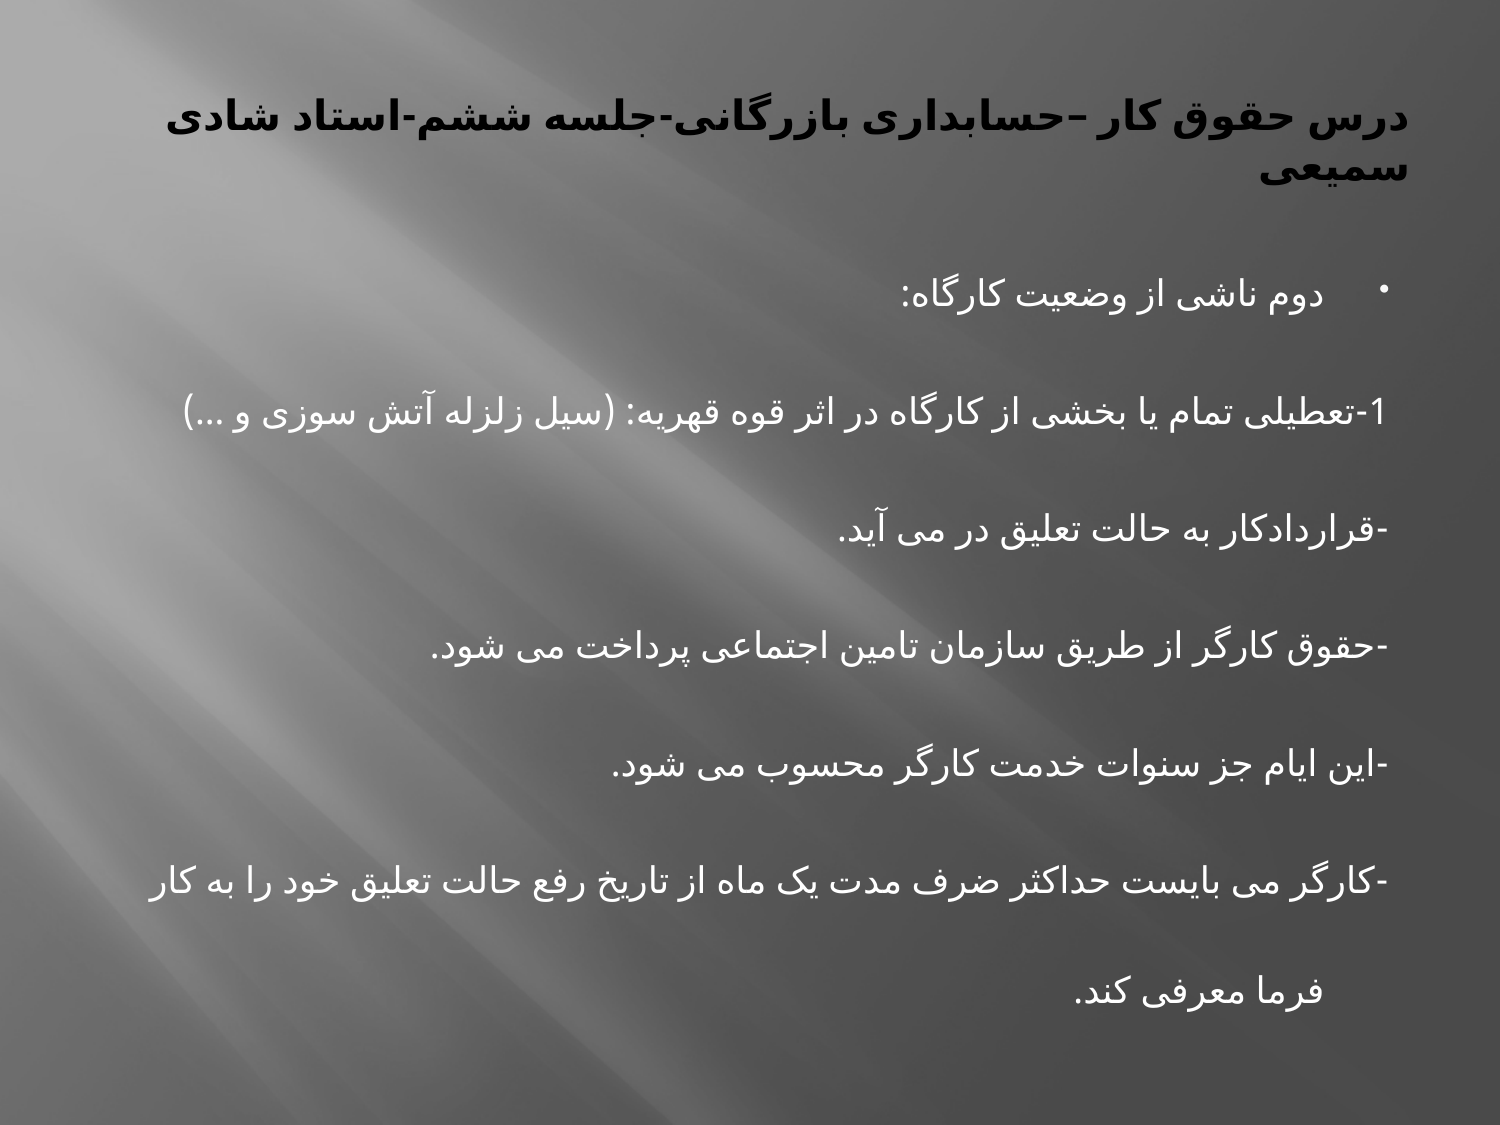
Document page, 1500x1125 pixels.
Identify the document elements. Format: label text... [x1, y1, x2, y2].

list دوم ناشی از وضعیت کارگاه: 1-تعطیلی تمام یا بخشی از کارگاه در اثر قوه قهریه: (سیل زلزله آتش سوزی و ...) -قراردادکار به حالت تعلیق در می آید. -حقوق کارگر از طریق سازمان تامین اجتماعی پرداخت می شود. -این ایام جز سنوات خدمت کارگر محسوب می شود. -کارگر می بایست حداکثر ضرف مدت یک ماه از تاریخ رفع حالت تعلیق خود را به کار فرما معرفی کند. [75, 262, 1425, 1035]
title درس حقوق کار –حسابداری بازرگانی-جلسه ششم-استاد شادی سمیعی [75, 45, 1425, 233]
